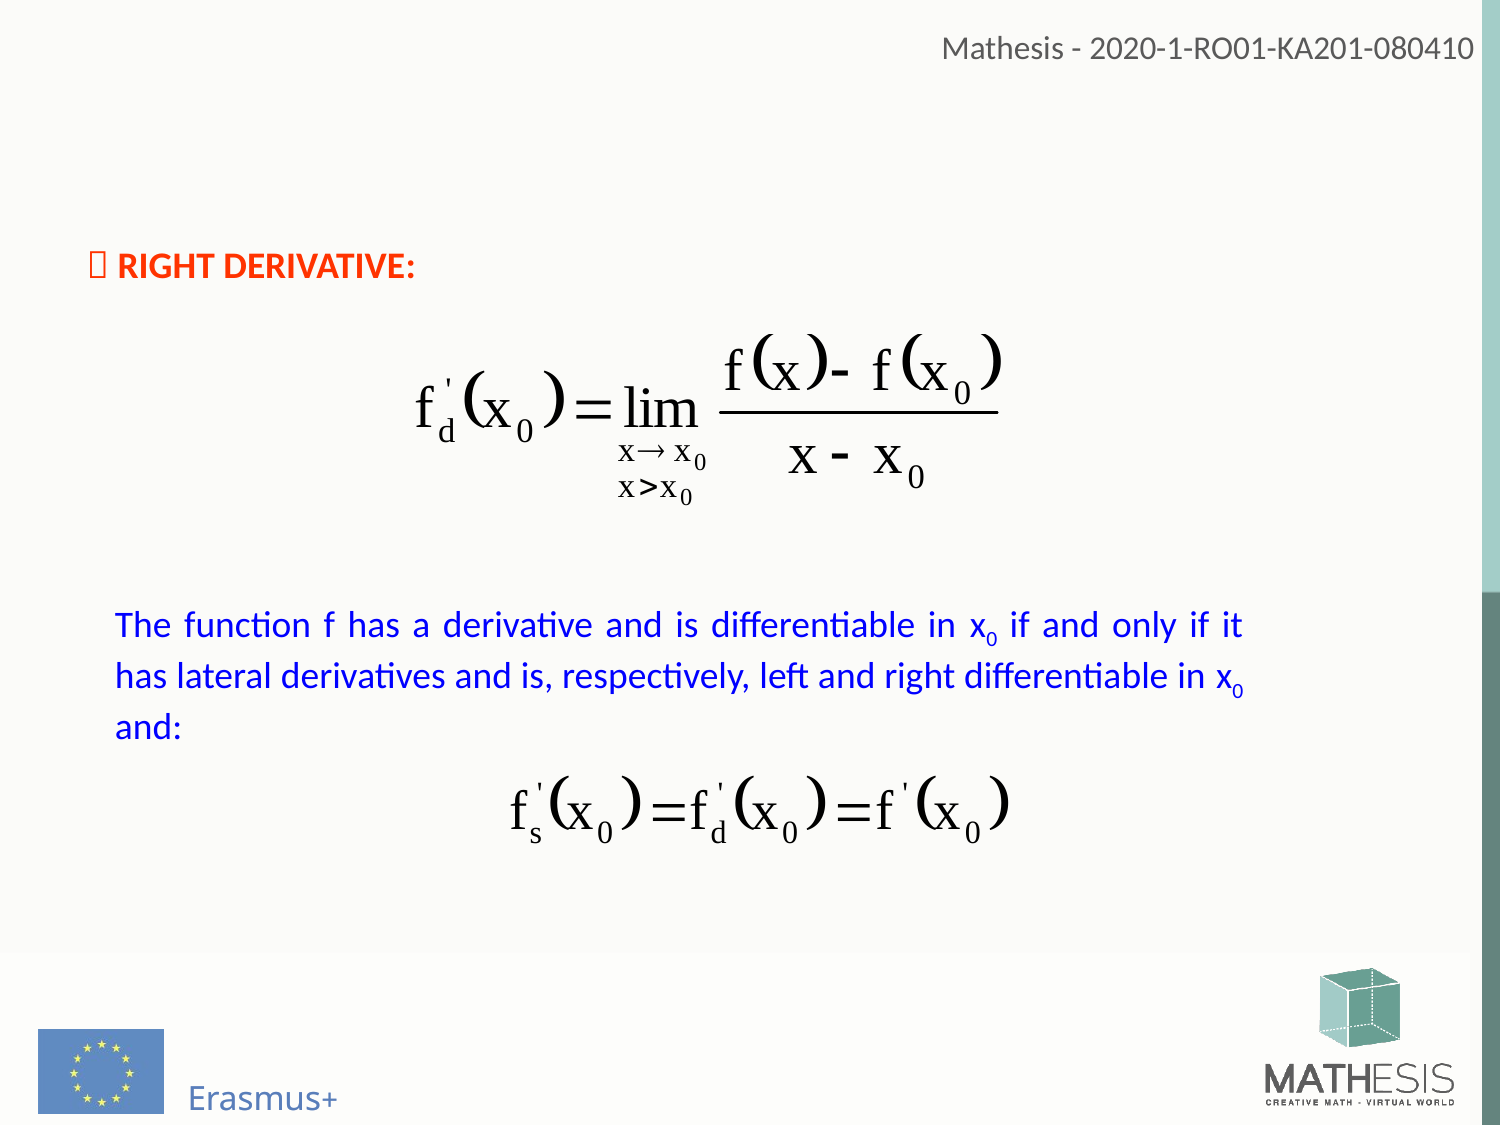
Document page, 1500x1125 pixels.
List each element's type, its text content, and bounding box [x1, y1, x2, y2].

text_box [406, 334, 1010, 516]
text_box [501, 768, 1010, 863]
text_box  RIGHT DERIVATIVE: [71, 233, 440, 293]
text_box The function f has a derivative and is differentiable in x0 if and only if it has lateral derivatives and is, respectively, left and right differentiable in x0 and: [100, 592, 1258, 755]
